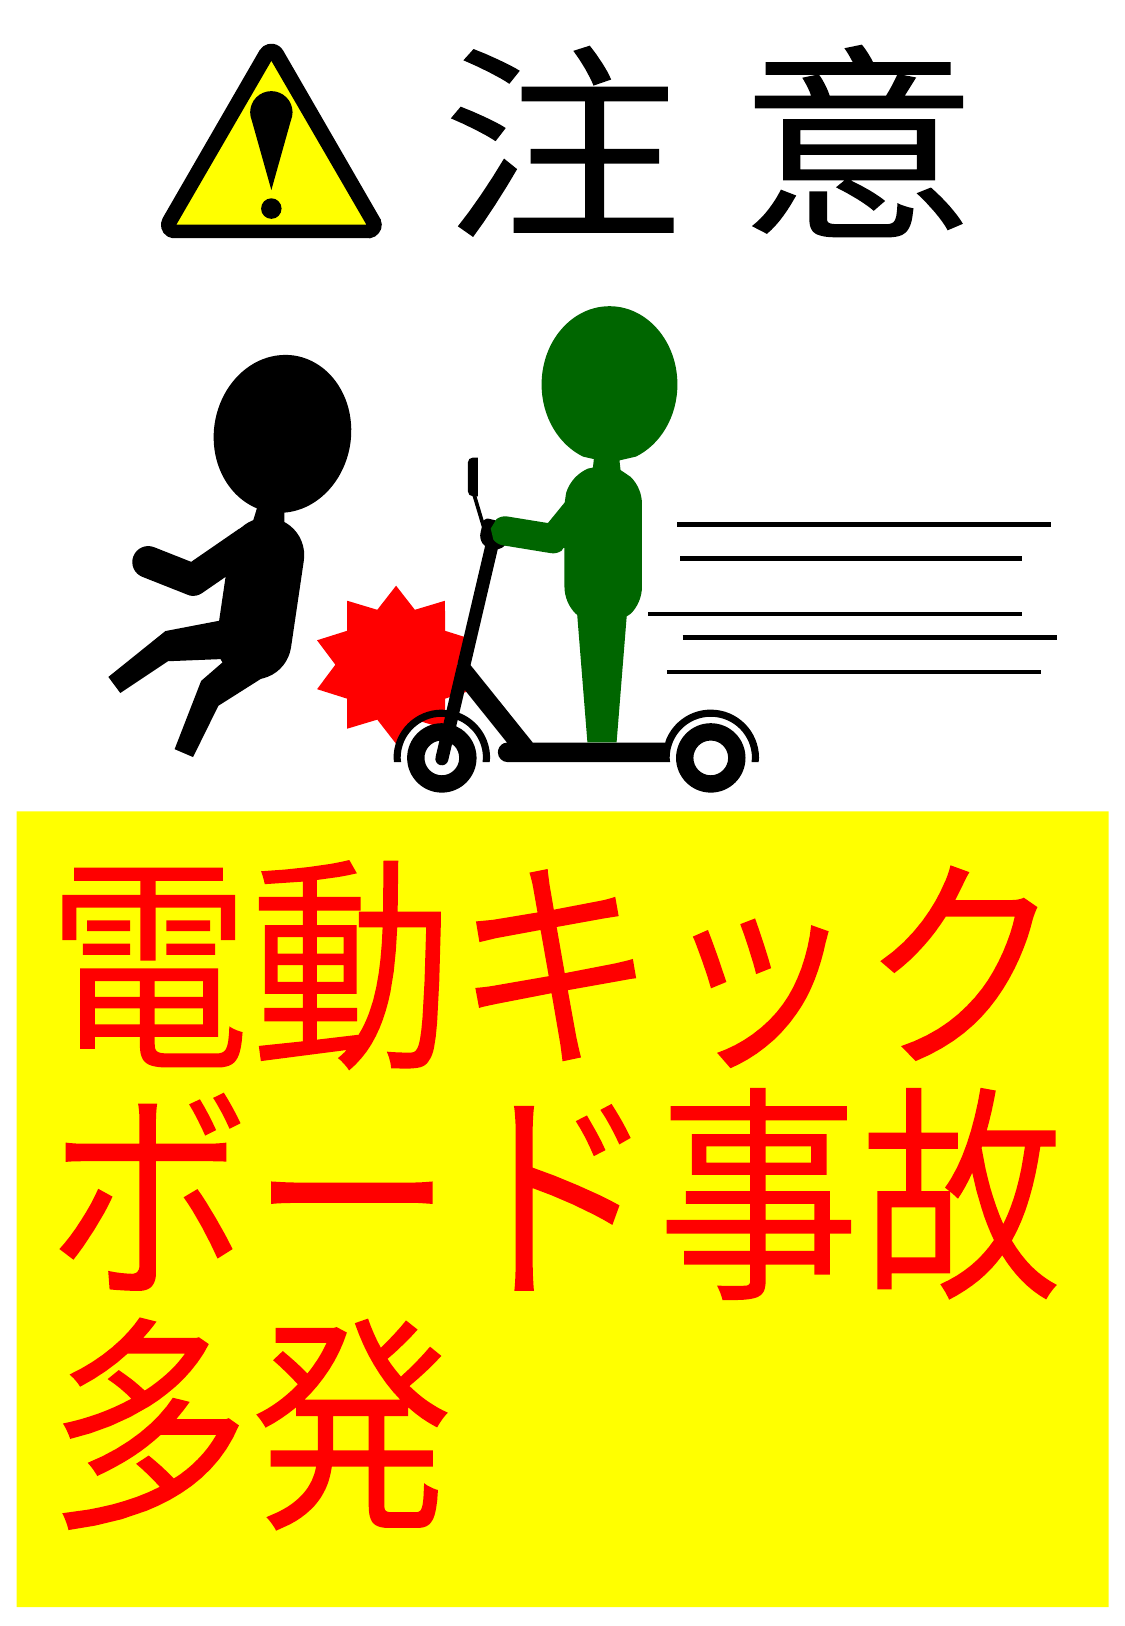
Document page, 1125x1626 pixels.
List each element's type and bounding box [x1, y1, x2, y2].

text_box [161, 44, 964, 238]
text_box [14, 809, 1111, 1609]
text_box [138, 305, 1057, 793]
